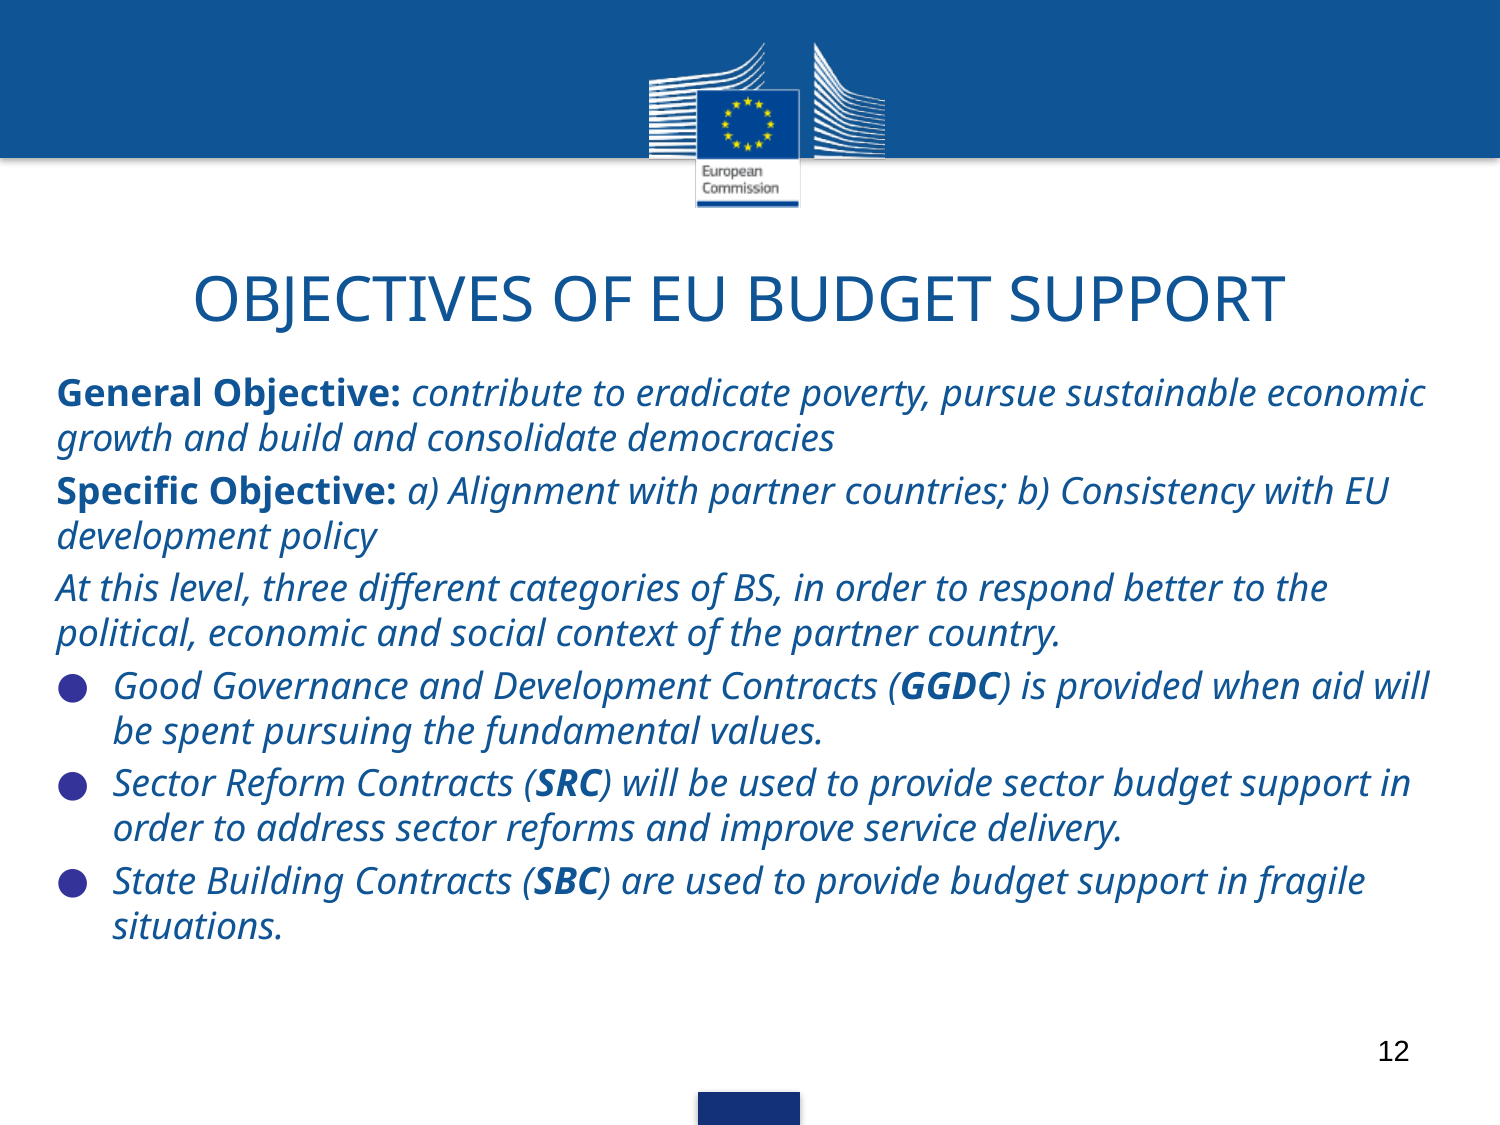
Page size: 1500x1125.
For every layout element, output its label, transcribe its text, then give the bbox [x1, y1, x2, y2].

title OBJECTIVES OF EU BUDGET SUPPORT [64, 219, 1415, 361]
list General Objective: contribute to eradicate poverty, pursue sustainable economic growth and build and consolidate democracies Specific Objective: a) Alignment with partner countries; b) Consistency with EU development policy At this level, three different categories of BS, in order to respond better to the political, economic and social context of the partner country. Good Governance and Development Contracts (GGDC) is provided when aid will be spent pursuing the fundamental values. Sector Reform Contracts (SRC) will be used to provide sector budget support in order to address sector reforms and improve service delivery. State Building Contracts (SBC) are used to provide budget support in fragile situations. [41, 361, 1471, 1012]
picture [649, 42, 885, 208]
slide_number 12 [1074, 1024, 1426, 1103]
